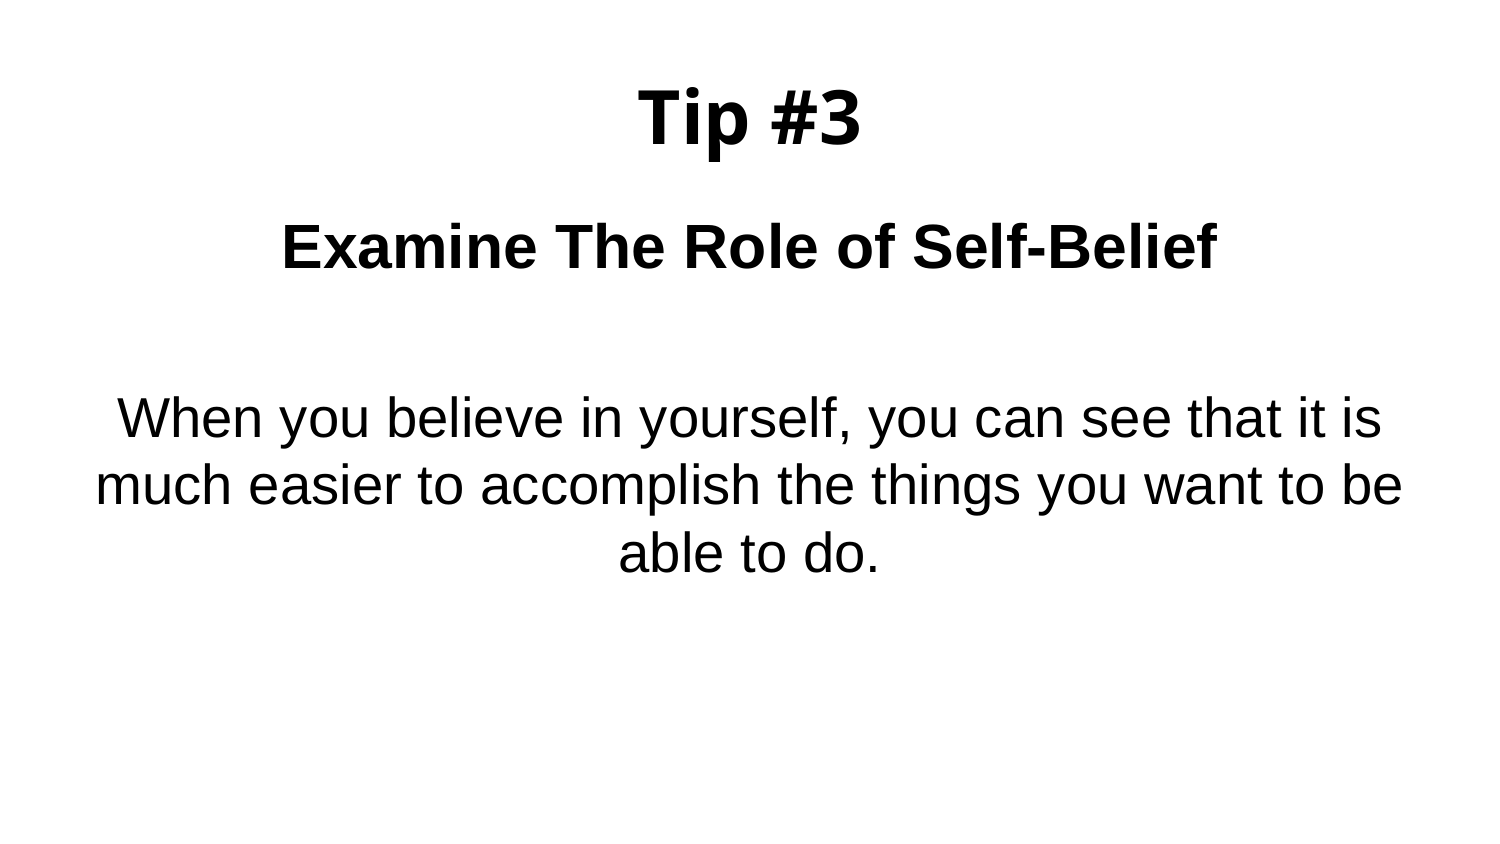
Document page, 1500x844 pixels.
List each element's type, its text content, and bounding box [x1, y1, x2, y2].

list Examine The Role of Self-Belief When you believe in yourself, you can see that it is much easier to accomplish the things you want to be able to do. [75, 191, 1425, 803]
title Tip #3 [75, 33, 1425, 175]
